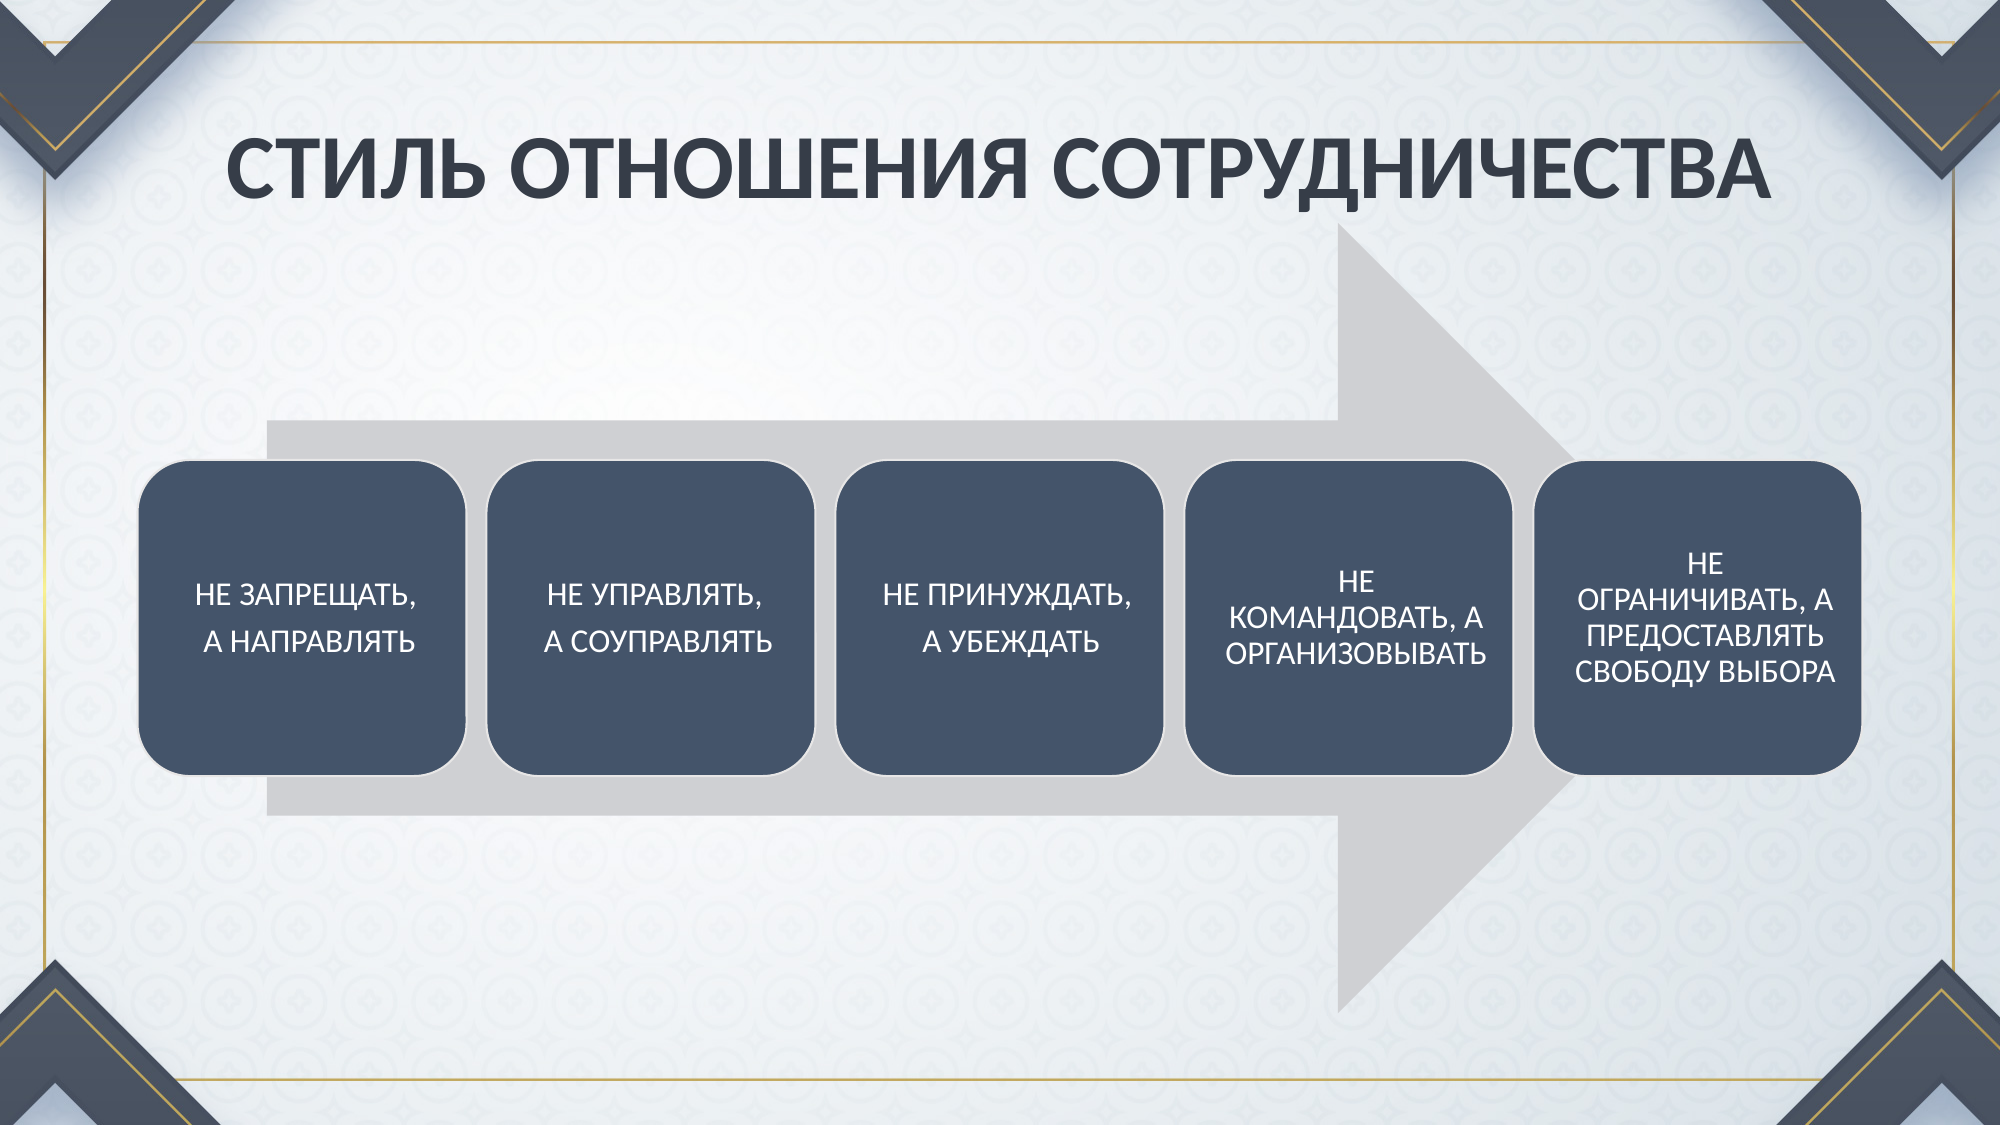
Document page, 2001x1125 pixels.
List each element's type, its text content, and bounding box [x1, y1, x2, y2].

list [137, 222, 1863, 1014]
picture [0, 0, 2000, 1125]
title СТИЛЬ ОТНОШЕНИЯ СОТРУДНИЧЕСТВА [137, 59, 1863, 222]
